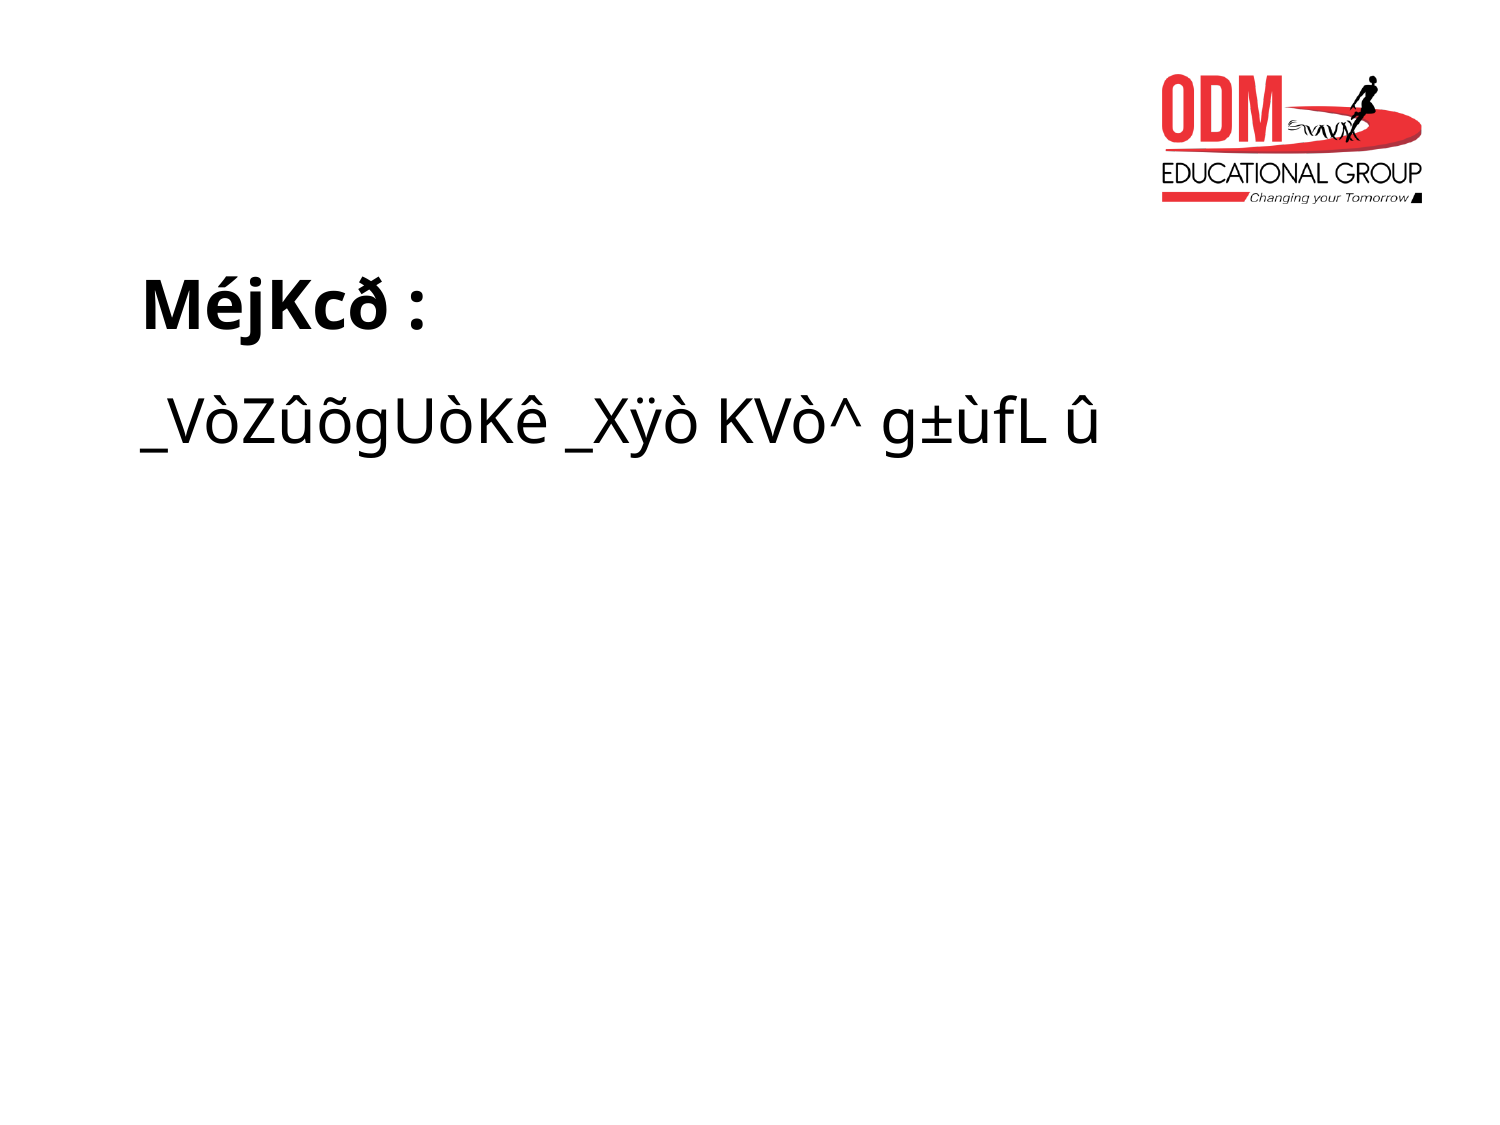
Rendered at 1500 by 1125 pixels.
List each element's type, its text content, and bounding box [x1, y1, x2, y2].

title MéjKcð : _VòZûõgUòKê _Xÿò KVò^ g±ùfL û [125, 212, 1400, 638]
picture [1162, 74, 1422, 204]
